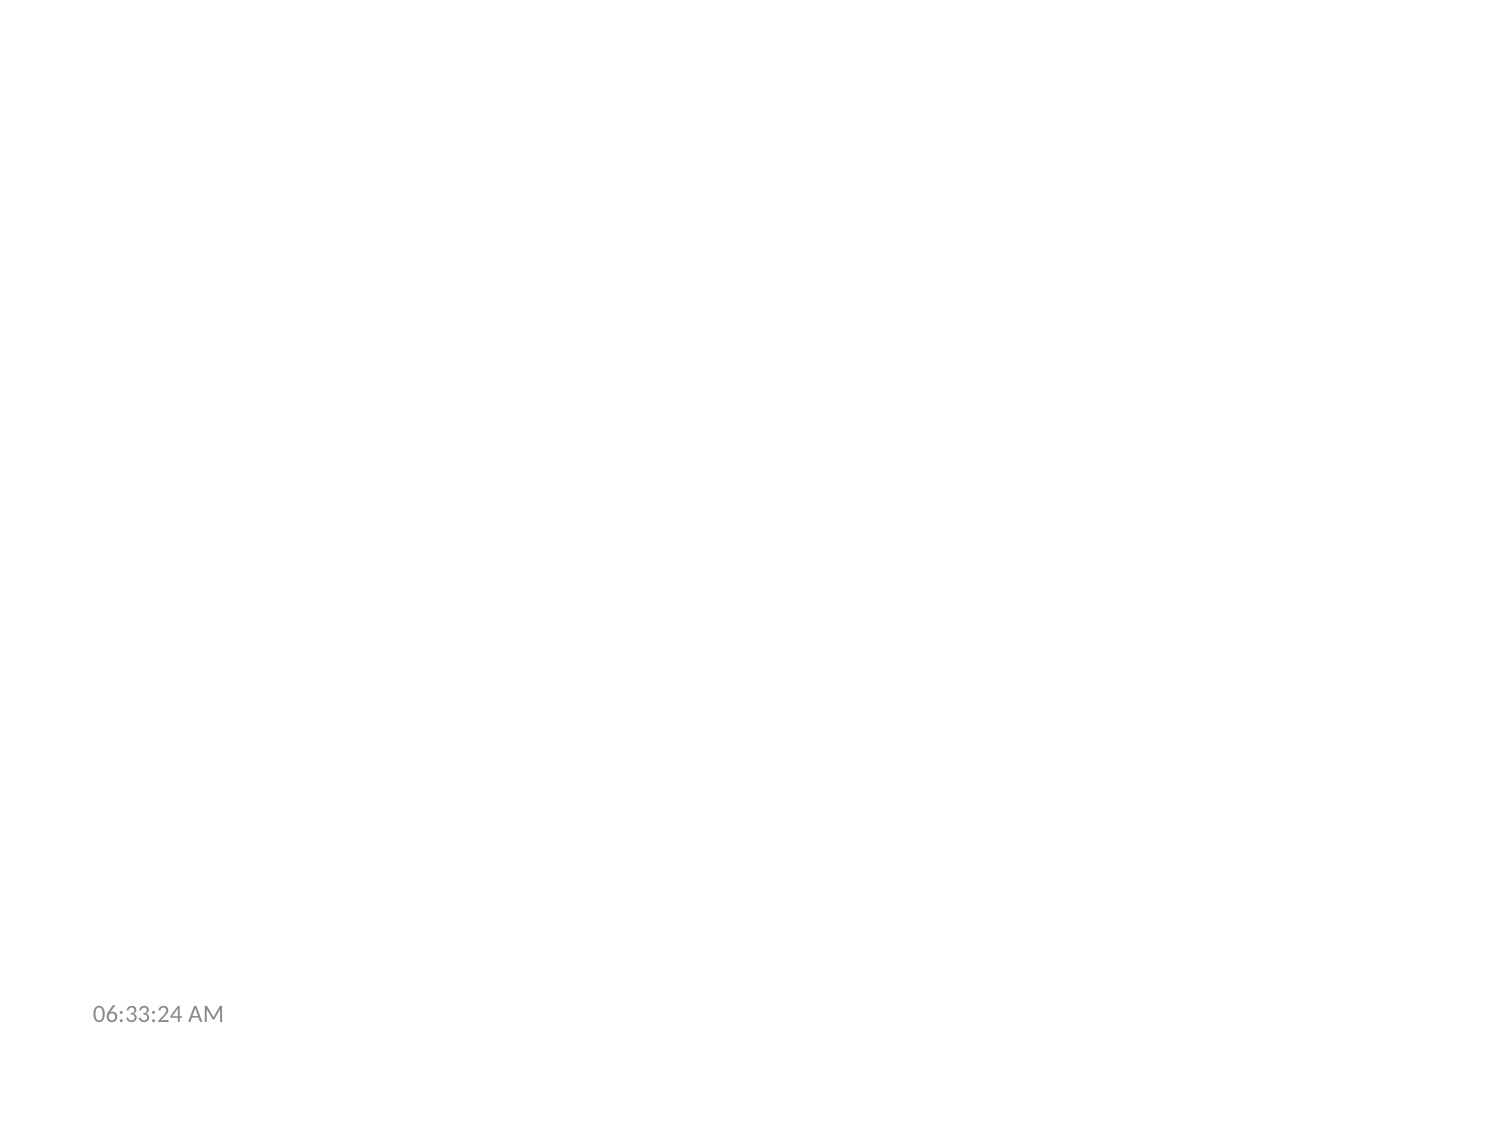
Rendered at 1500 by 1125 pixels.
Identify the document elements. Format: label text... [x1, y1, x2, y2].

text_box 3:35:09 PM [77, 982, 428, 1043]
